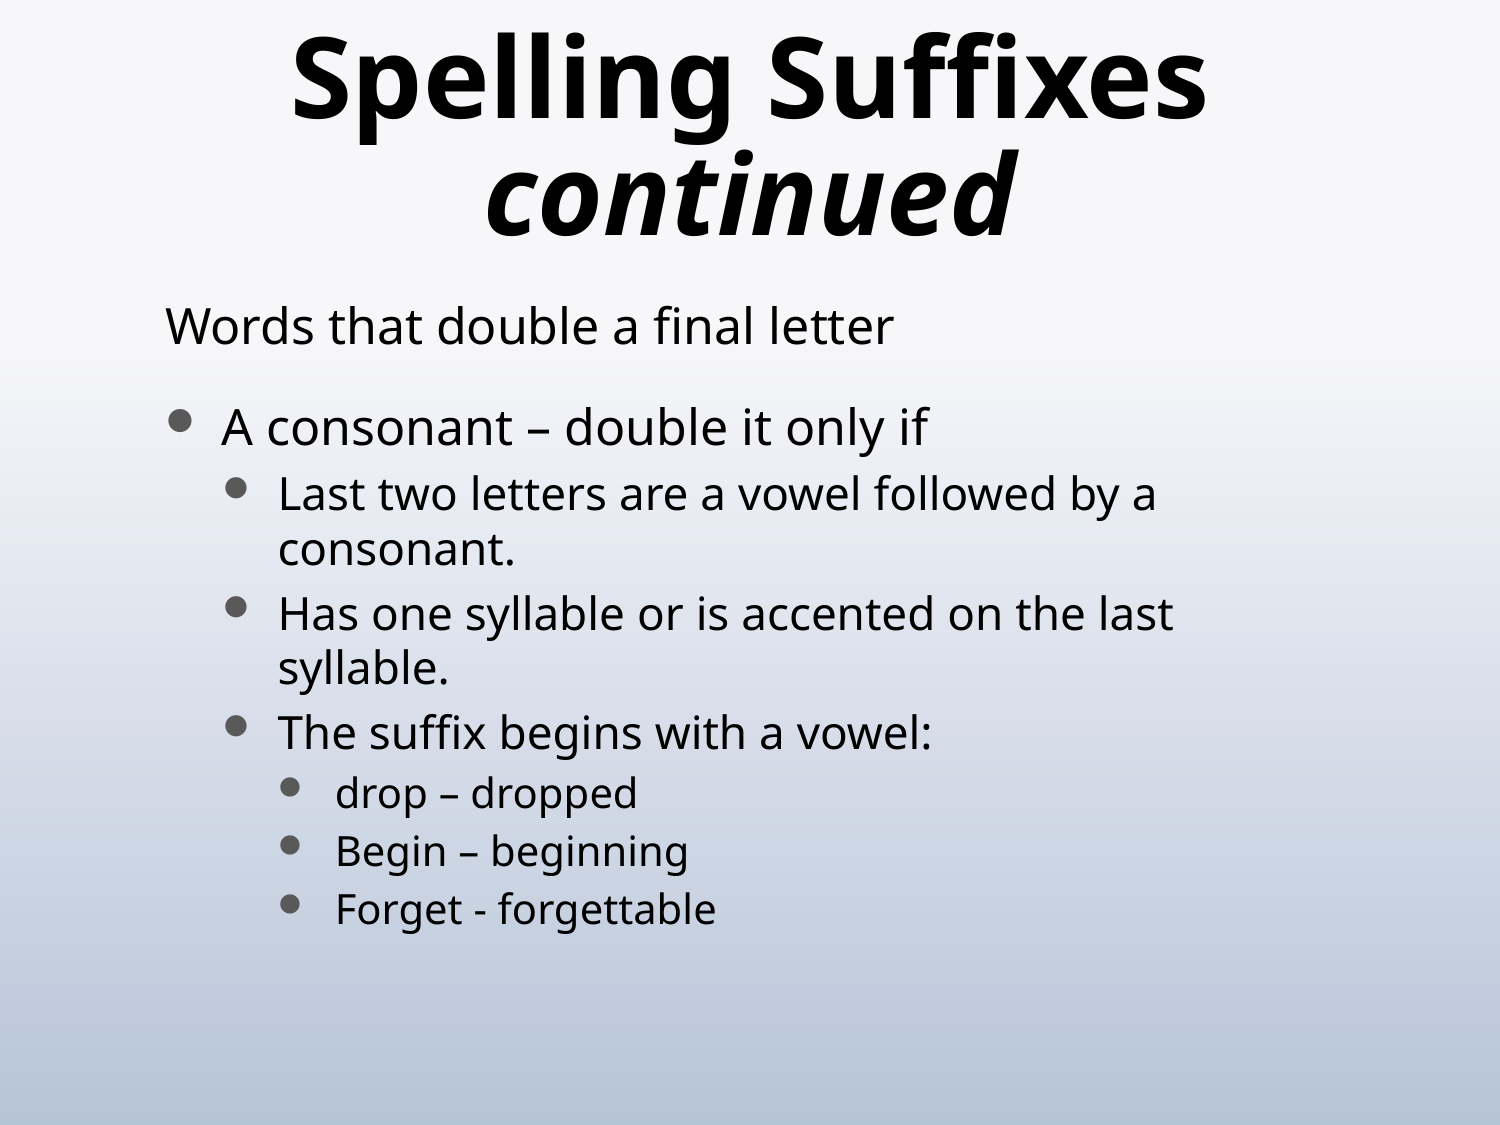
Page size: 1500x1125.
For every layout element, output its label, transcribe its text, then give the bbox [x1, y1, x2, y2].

list Words that double a final letter A consonant – double it only if Last two letters are a vowel followed by a consonant. Has one syllable or is accented on the last syllable. The suffix begins with a vowel: drop – dropped Begin – beginning Forget - forgettable [150, 286, 1350, 993]
title Spelling Suffixes continued [150, 37, 1350, 245]
